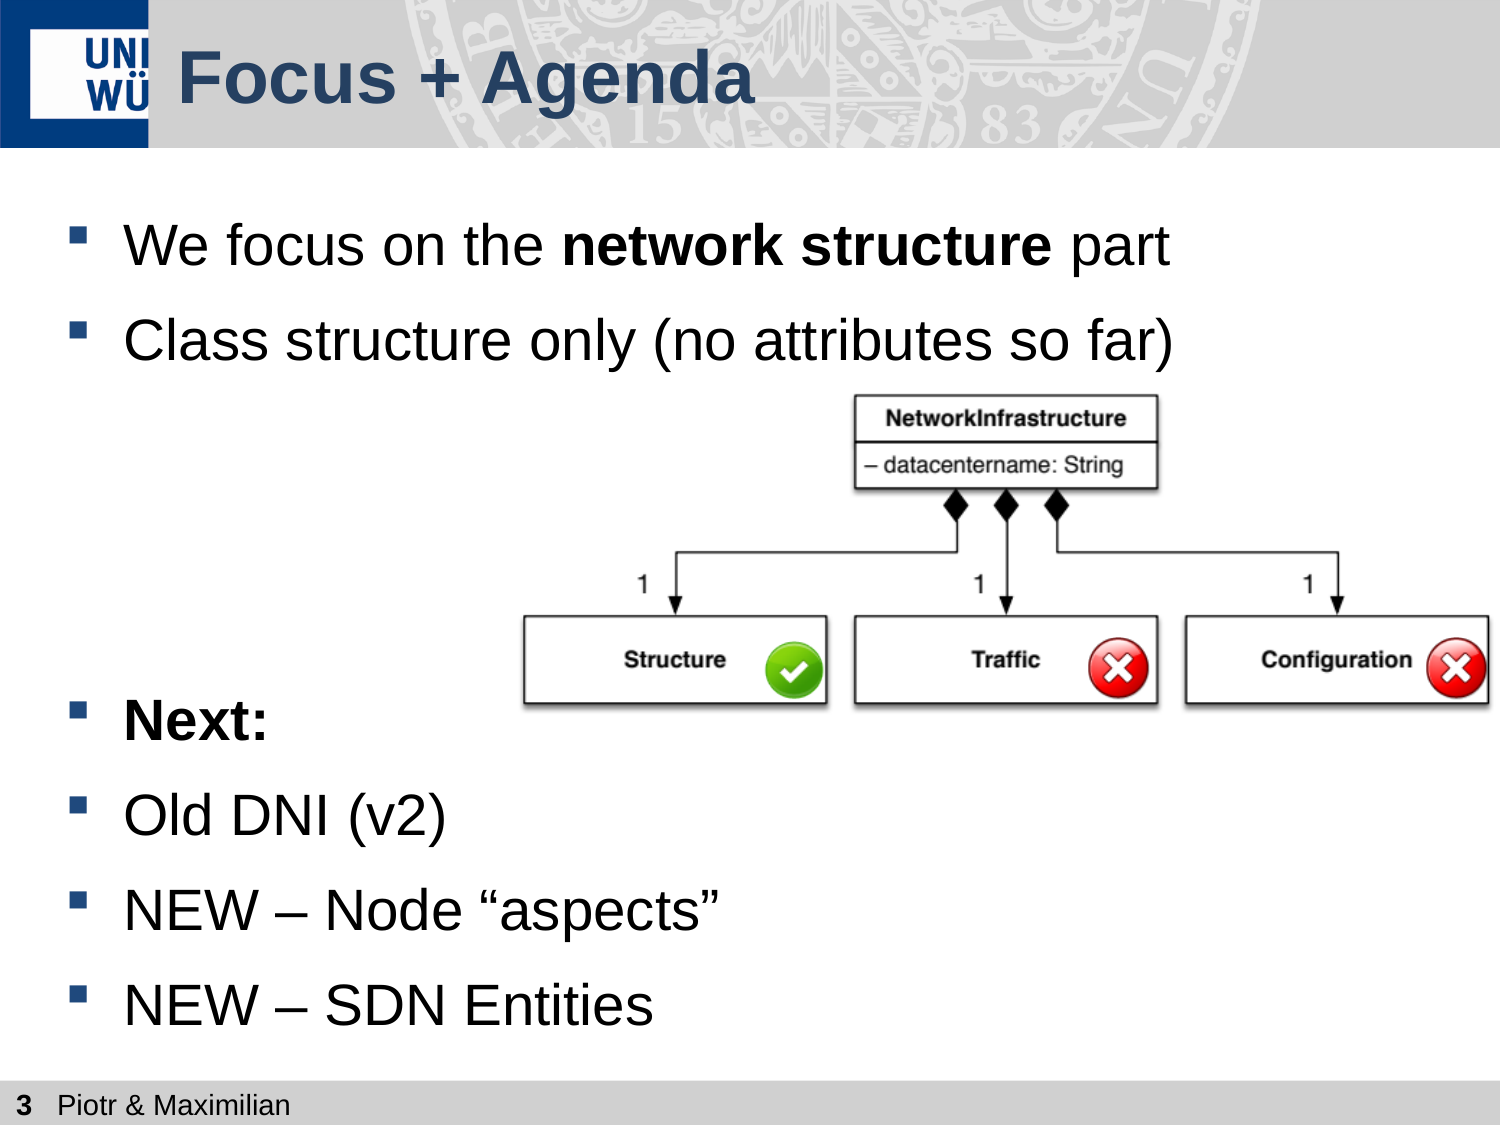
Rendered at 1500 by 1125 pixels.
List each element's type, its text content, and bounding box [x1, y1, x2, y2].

title Focus + Agenda [162, 38, 1500, 109]
picture [0, 0, 1500, 148]
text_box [512, 387, 1500, 719]
list We focus on the network structure part Class structure only (no attributes so far) Next: Old DNI (v2) NEW – Node “aspects” NEW – SDN Entities [50, 200, 1421, 1038]
text_box 3 Piotr & Maximilian [1, 1079, 413, 1125]
